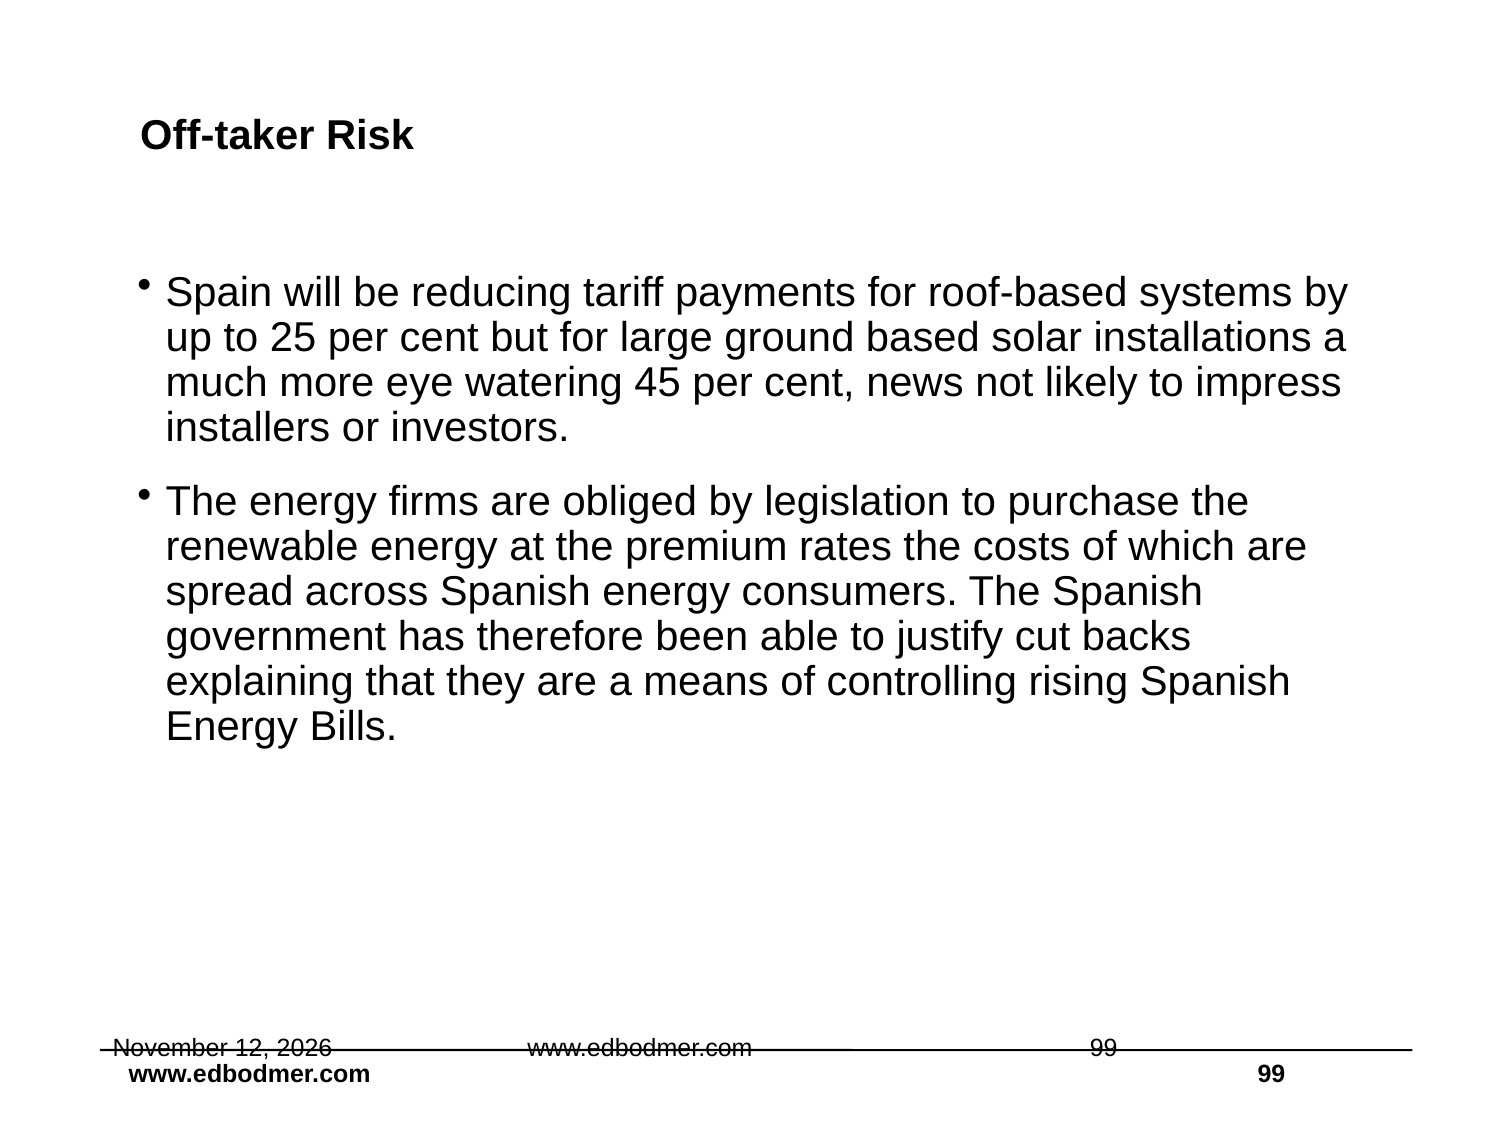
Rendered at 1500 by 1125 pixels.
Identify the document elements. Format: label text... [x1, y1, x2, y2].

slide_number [97, 1024, 403, 1103]
title Off-taker Risk [124, 99, 1288, 226]
slide_number 99 [1074, 1024, 1425, 1103]
list Spain will be reducing tariff payments for roof-based systems by up to 25 per cent but for large ground based solar installations a much more eye watering 45 per cent, news not likely to impress installers or investors. The energy firms are obliged by legislation to purchase the renewable energy at the premium rates the costs of which are spread across Spanish energy consumers. The Spanish government has therefore been able to justify cut backs explaining that they are a means of controlling rising Spanish Energy Bills. [112, 262, 1401, 1026]
footer www.edbodmer.com [512, 1024, 988, 1103]
